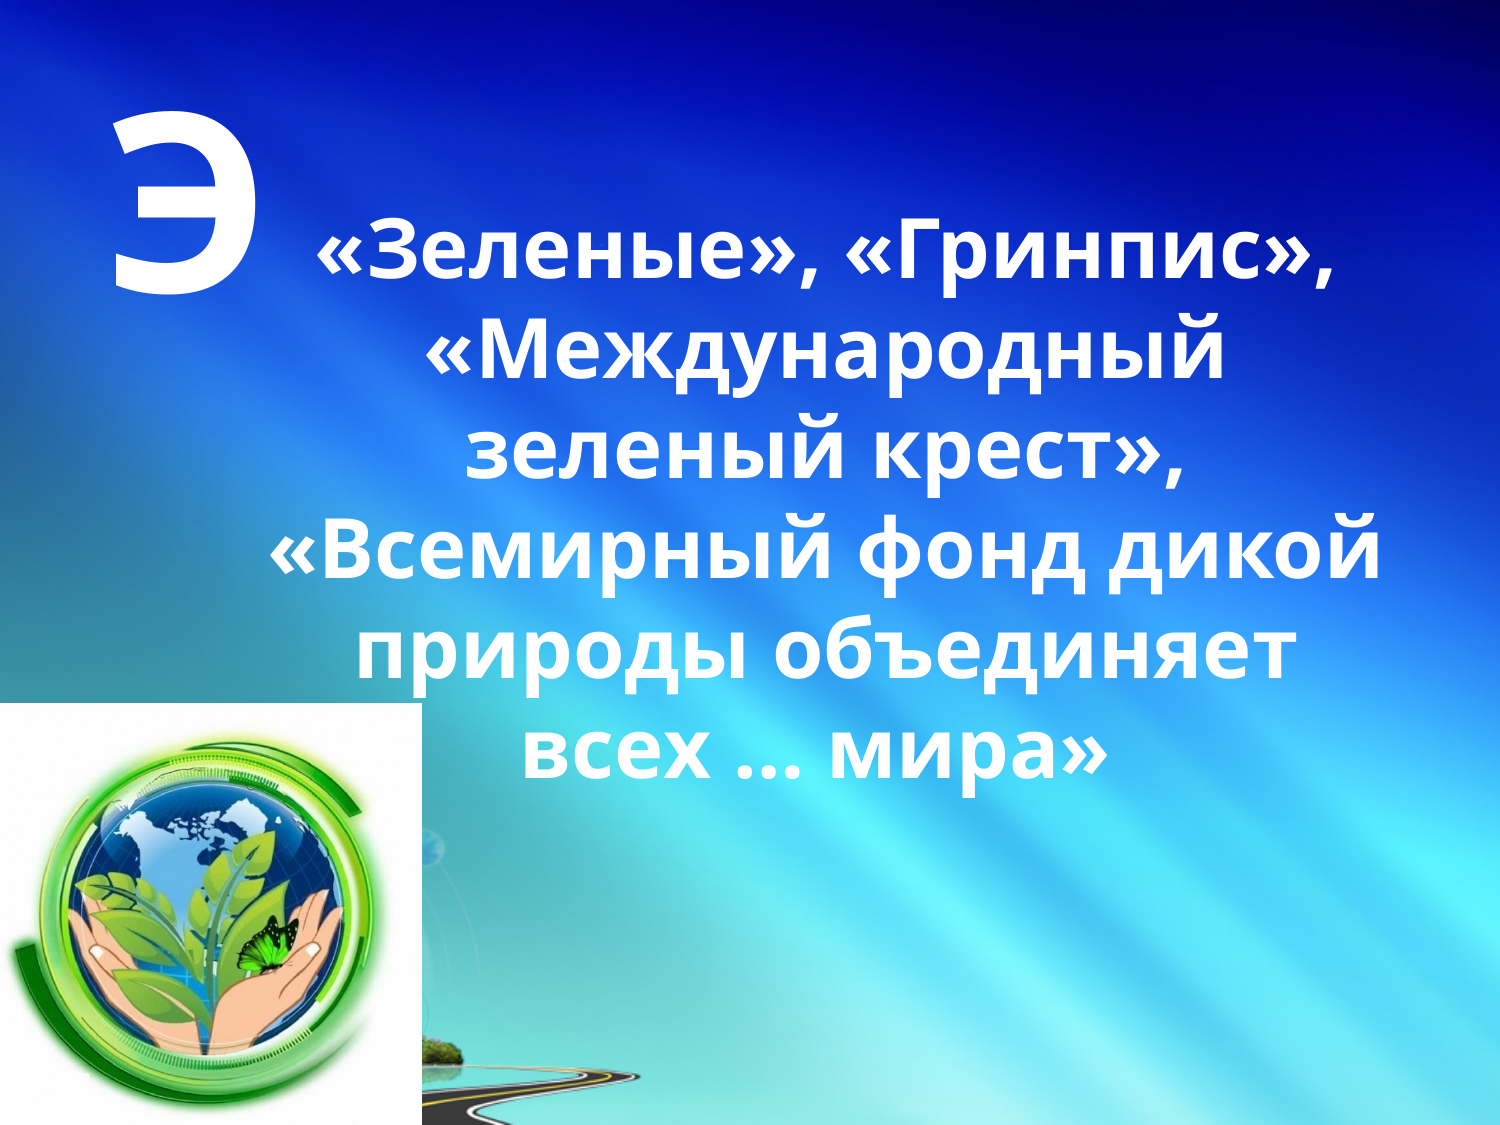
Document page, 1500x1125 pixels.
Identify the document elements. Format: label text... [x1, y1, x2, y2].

picture [0, 0, 1500, 1125]
text_box «Зеленые», «Гринпис», «Международный зеленый крест», «Всемирный фонд дикой природы объединяет всех … мира» [234, 187, 1418, 803]
text_box Э [58, 35, 317, 350]
